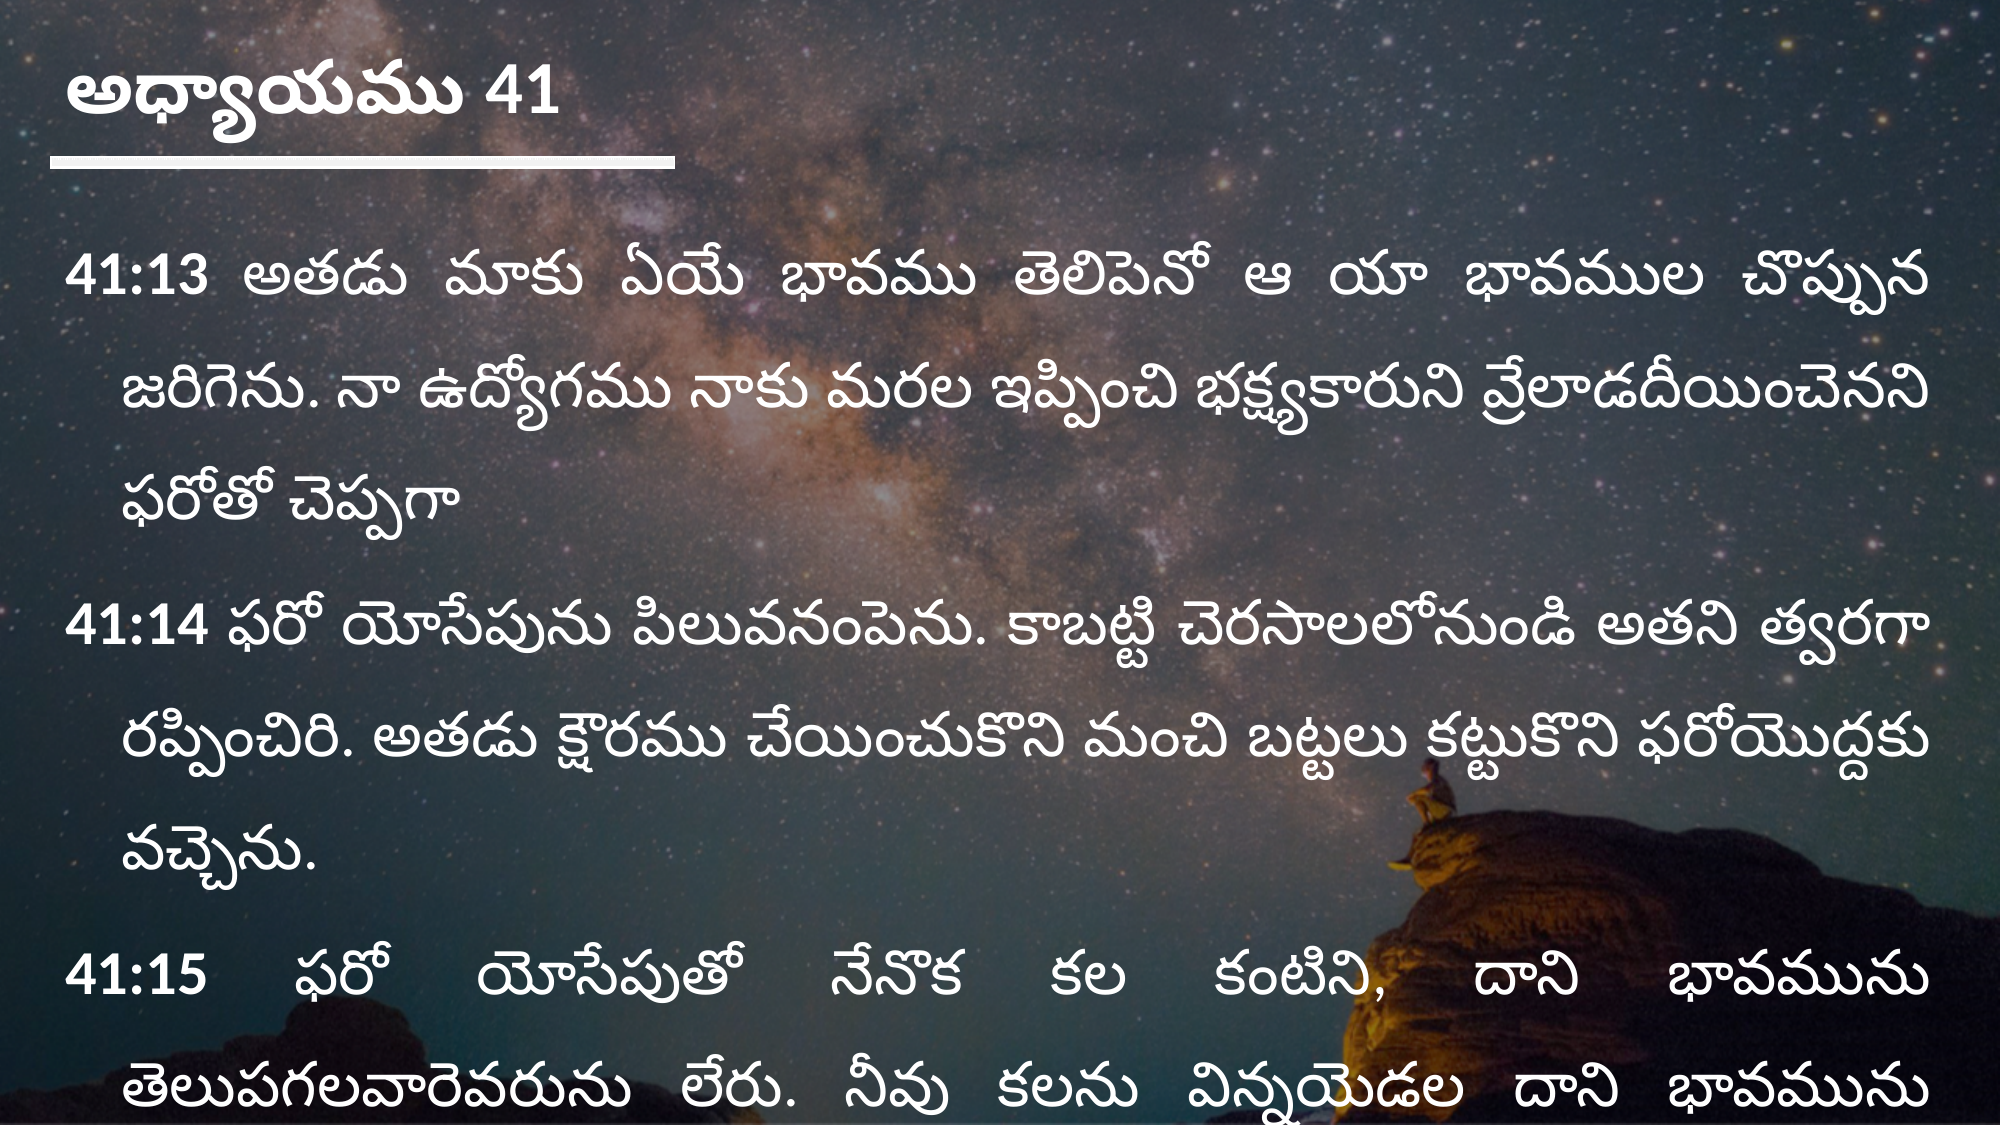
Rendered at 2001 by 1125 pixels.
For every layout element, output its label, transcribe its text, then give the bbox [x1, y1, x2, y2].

title అధ్యాయము 41 [50, 0, 1925, 167]
list 41:13 అతడు మాకు ఏయే భావము తెలిపెనో ఆ యా భావముల చొప్పున జరిగెను. నా ఉద్యోగము నాకు మరల ఇప్పించి భక్ష్యకారుని వ్రేలాడదీయించెనని ఫరోతో చెప్పగా 41:14 ఫరో యోసేపును పిలువనంపెను. కాబట్టి చెరసాలలోనుండి అతని త్వరగా రప్పించిరి. అతడు క్షౌరము చేయించుకొని మంచి బట్టలు కట్టుకొని ఫరోయొద్దకు వచ్చెను. 41:15 ఫరో యోసేపుతో నేనొక కల కంటిని, దాని భావమును తెలుపగలవారెవరును లేరు. నీవు కలను విన్నయెడల దాని భావమును తెలుపగలవని నిన్నుగూర్చి వింటినని అతనితో చెప్పినందుకు [50, 187, 1946, 1063]
picture [0, 0, 2000, 1125]
